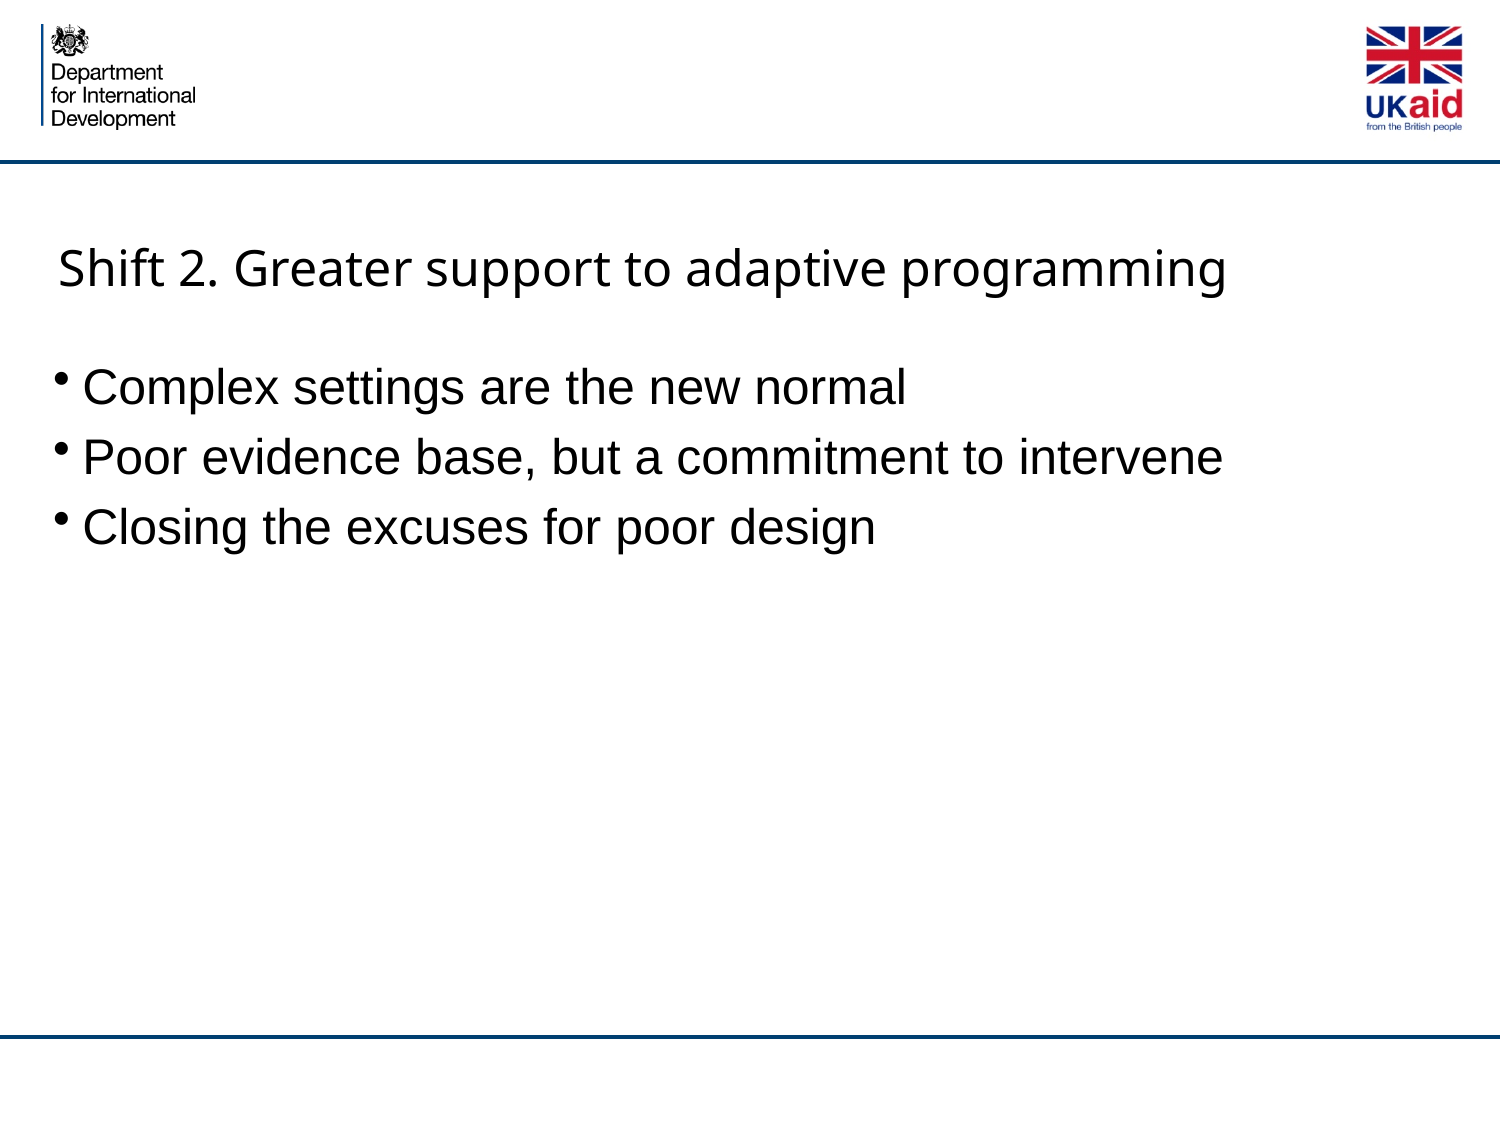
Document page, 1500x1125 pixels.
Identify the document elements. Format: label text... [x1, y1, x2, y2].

list Complex settings are the new normal Poor evidence base, but a commitment to intervene Closing the excuses for poor design [53, 354, 1441, 963]
title Shift 2. Greater support to adaptive programming [58, 235, 1447, 320]
picture [0, 1039, 1500, 1125]
picture [0, 164, 1500, 1035]
picture [0, 0, 1500, 160]
